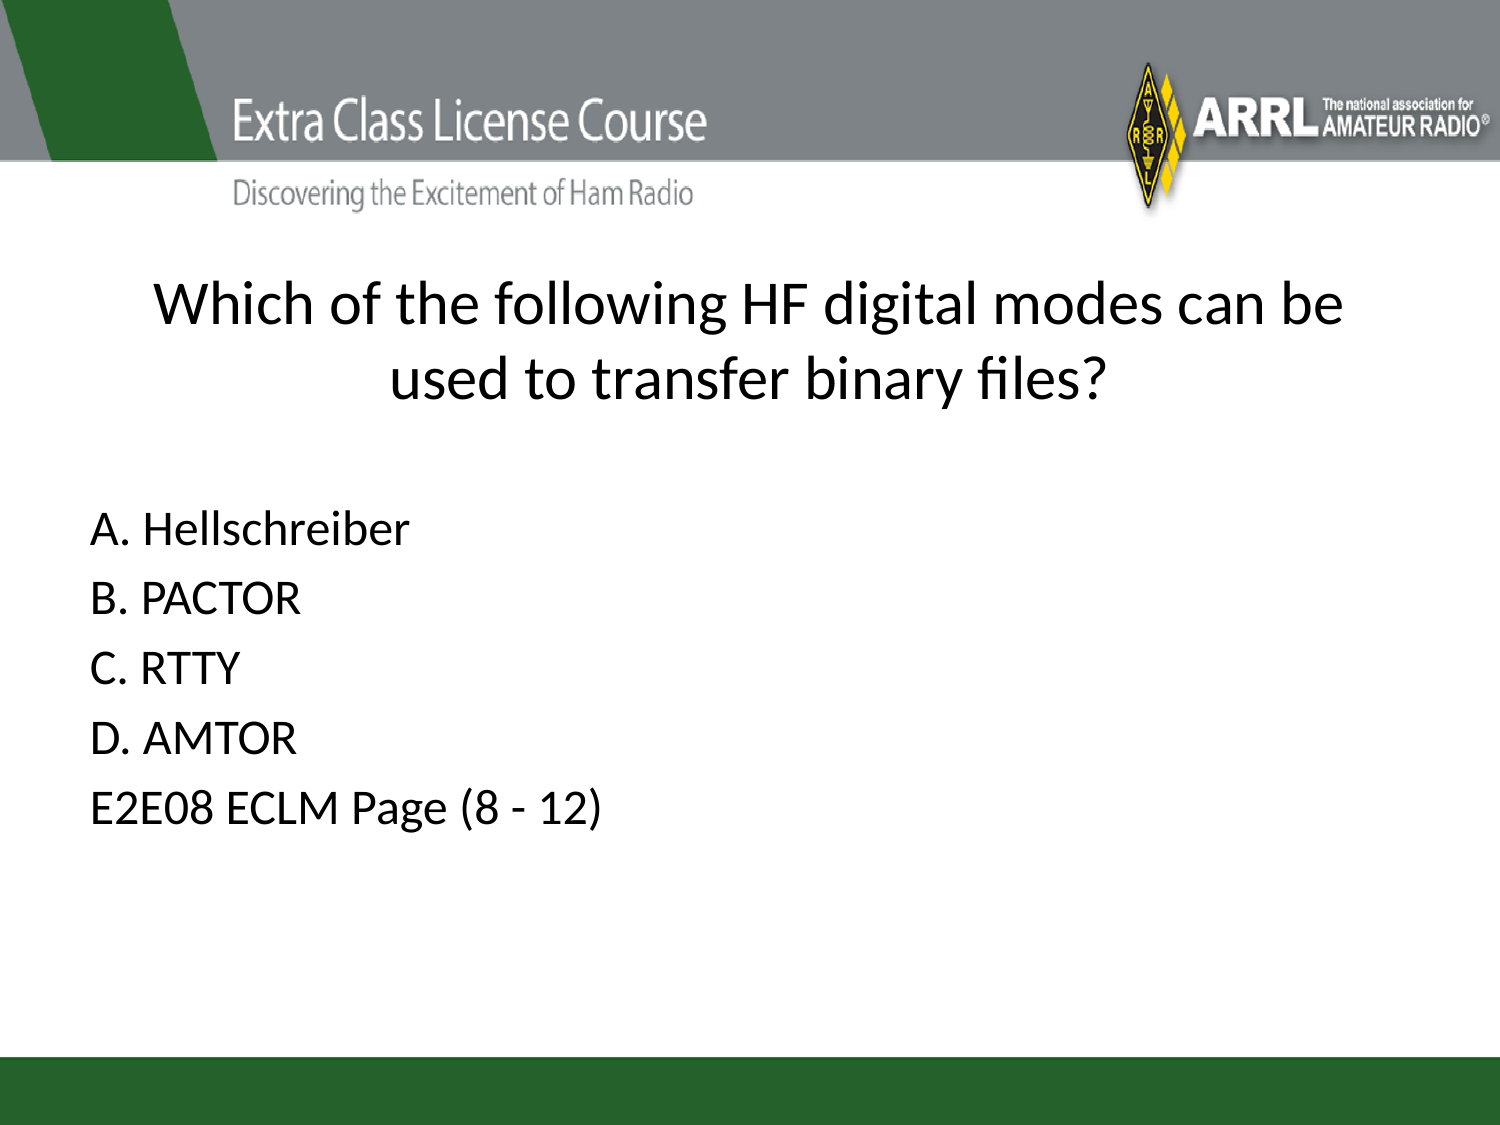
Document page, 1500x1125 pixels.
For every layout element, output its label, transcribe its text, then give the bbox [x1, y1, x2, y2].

title Which of the following HF digital modes can be used to transfer binary files? [75, 254, 1425, 435]
list A. Hellschreiber B. PACTOR C. RTTY D. AMTOR E2E08 ECLM Page (8 - 12) [75, 487, 1425, 1005]
picture [0, 0, 1500, 1125]
